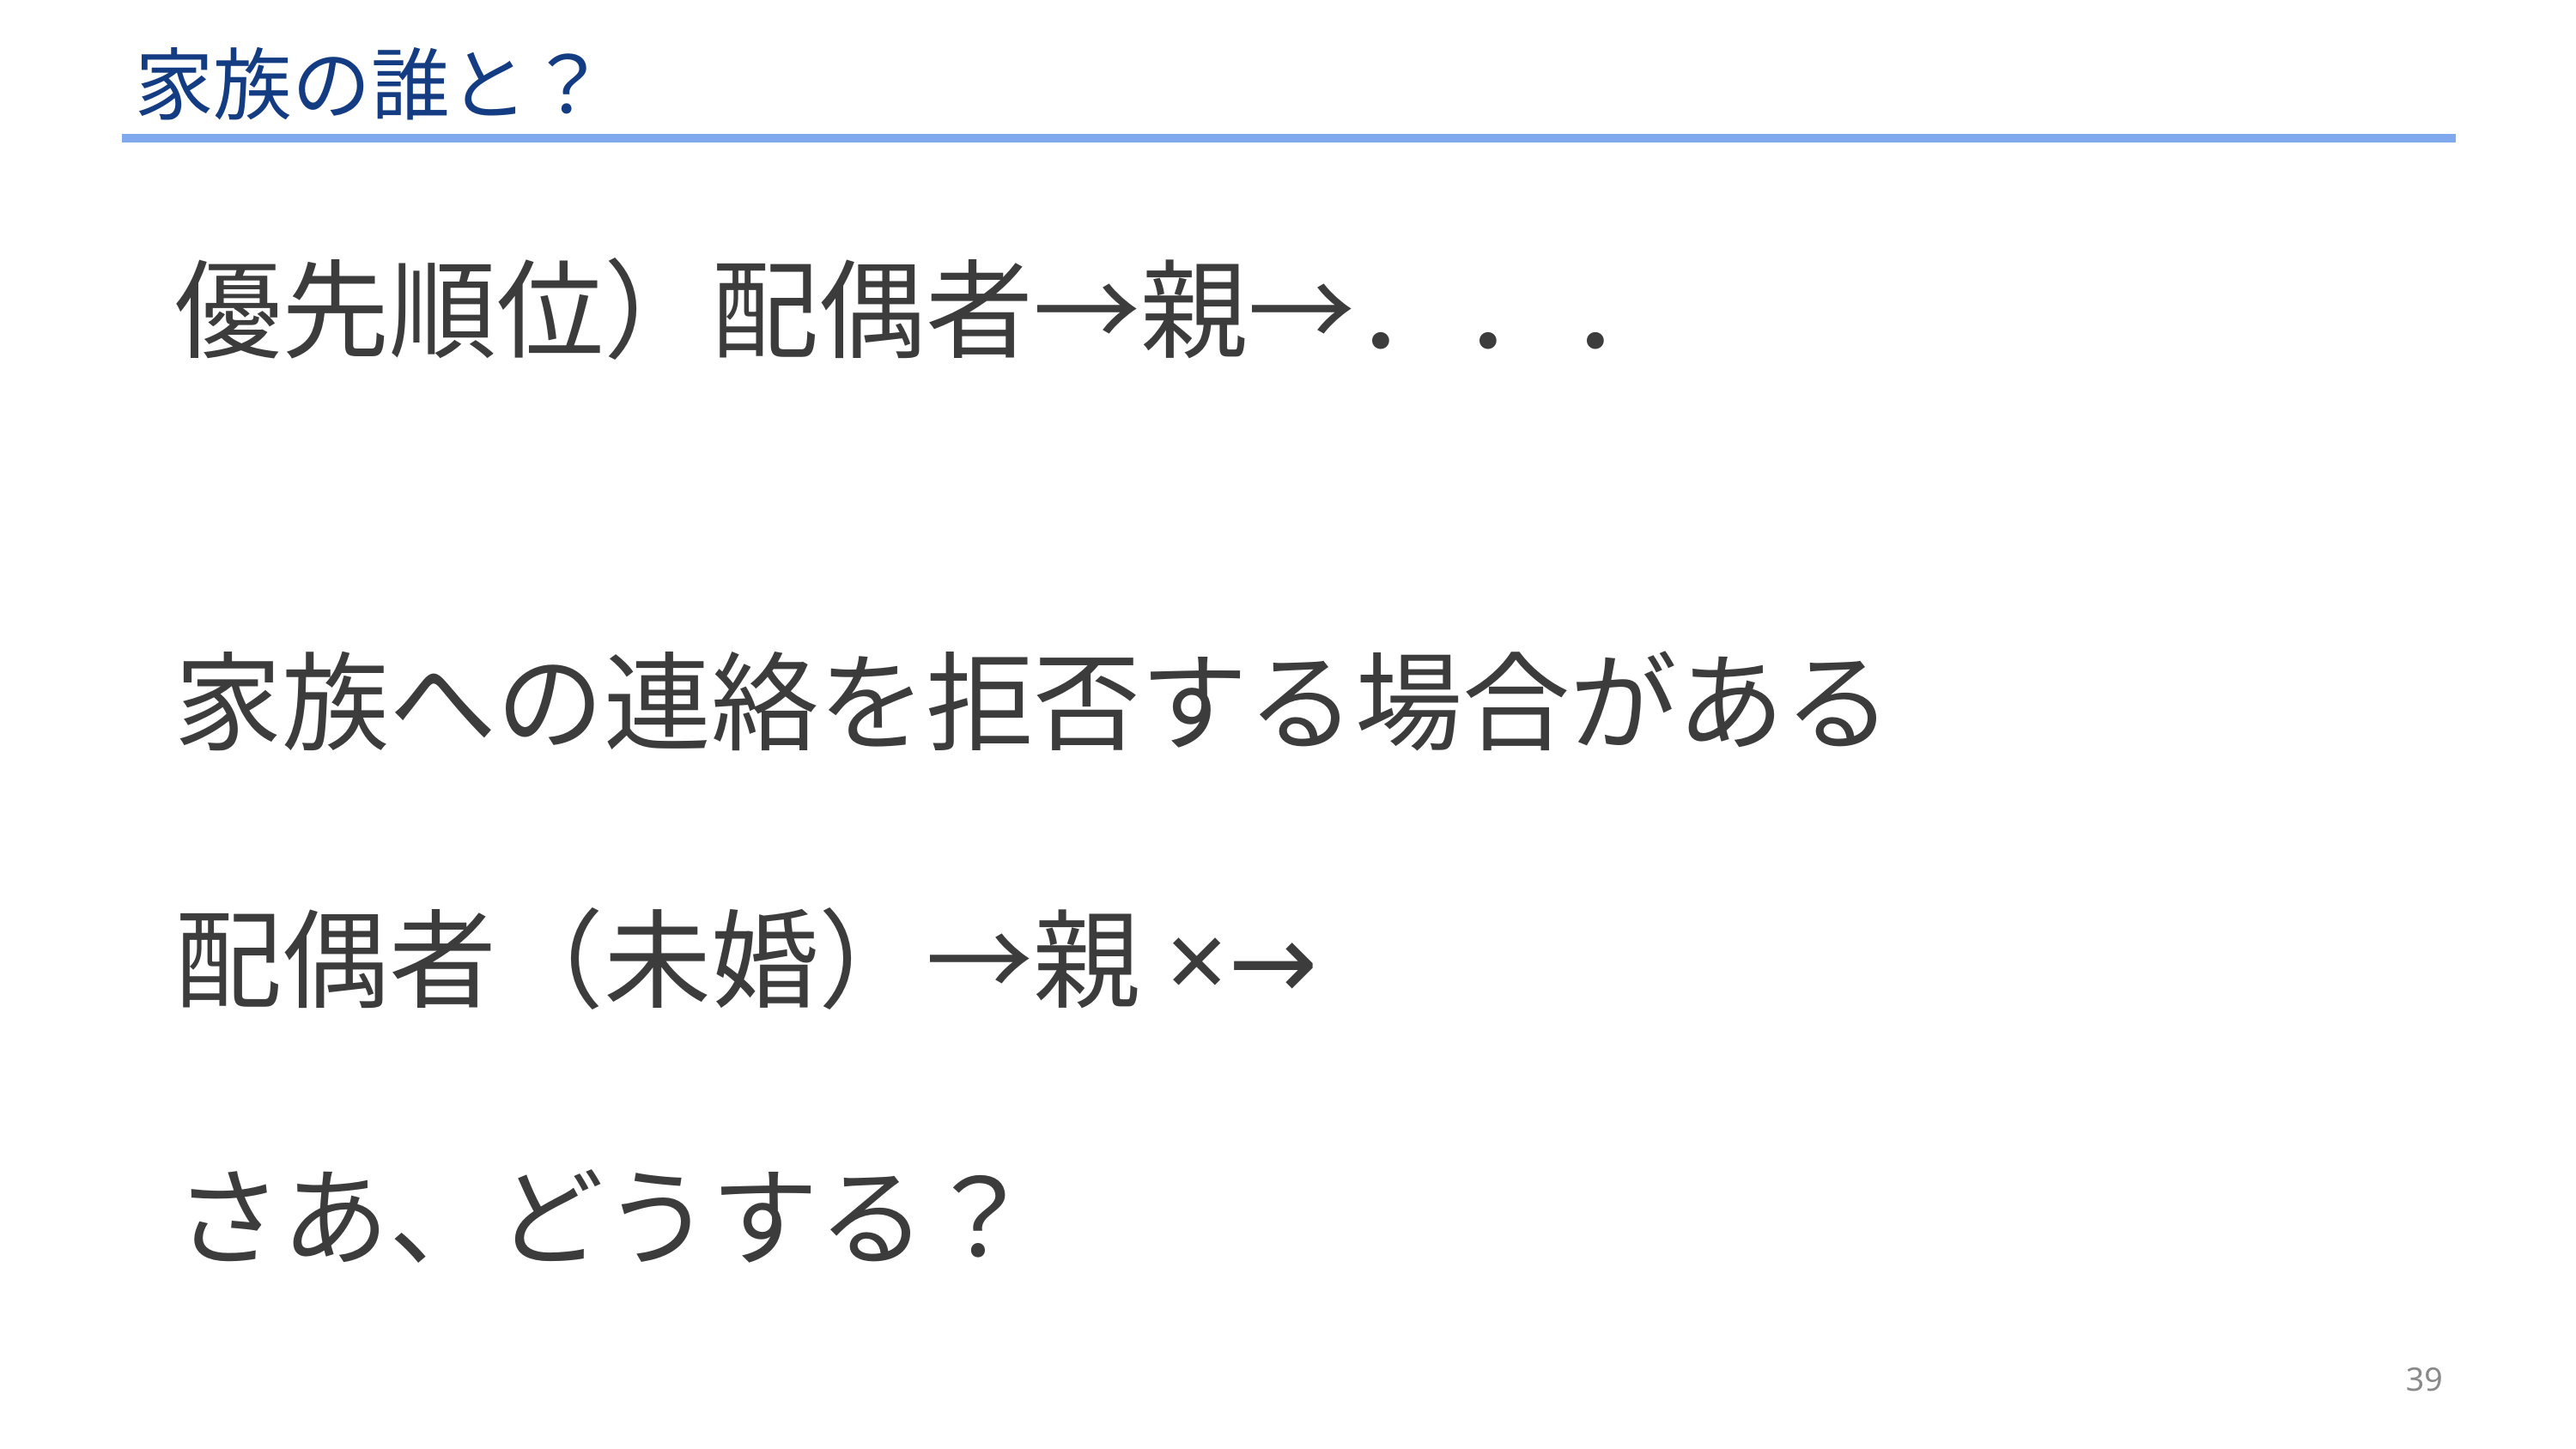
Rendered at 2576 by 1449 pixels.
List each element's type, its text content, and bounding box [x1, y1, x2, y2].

slide_number 39 [2337, 1342, 2456, 1420]
title 家族の誰と？ [122, 39, 2454, 139]
list 優先順位）配偶者→親→．．． 家族への連絡を拒否する場合がある 配偶者（未婚）→親×→ さあ、どうする？ [124, 171, 2456, 1317]
